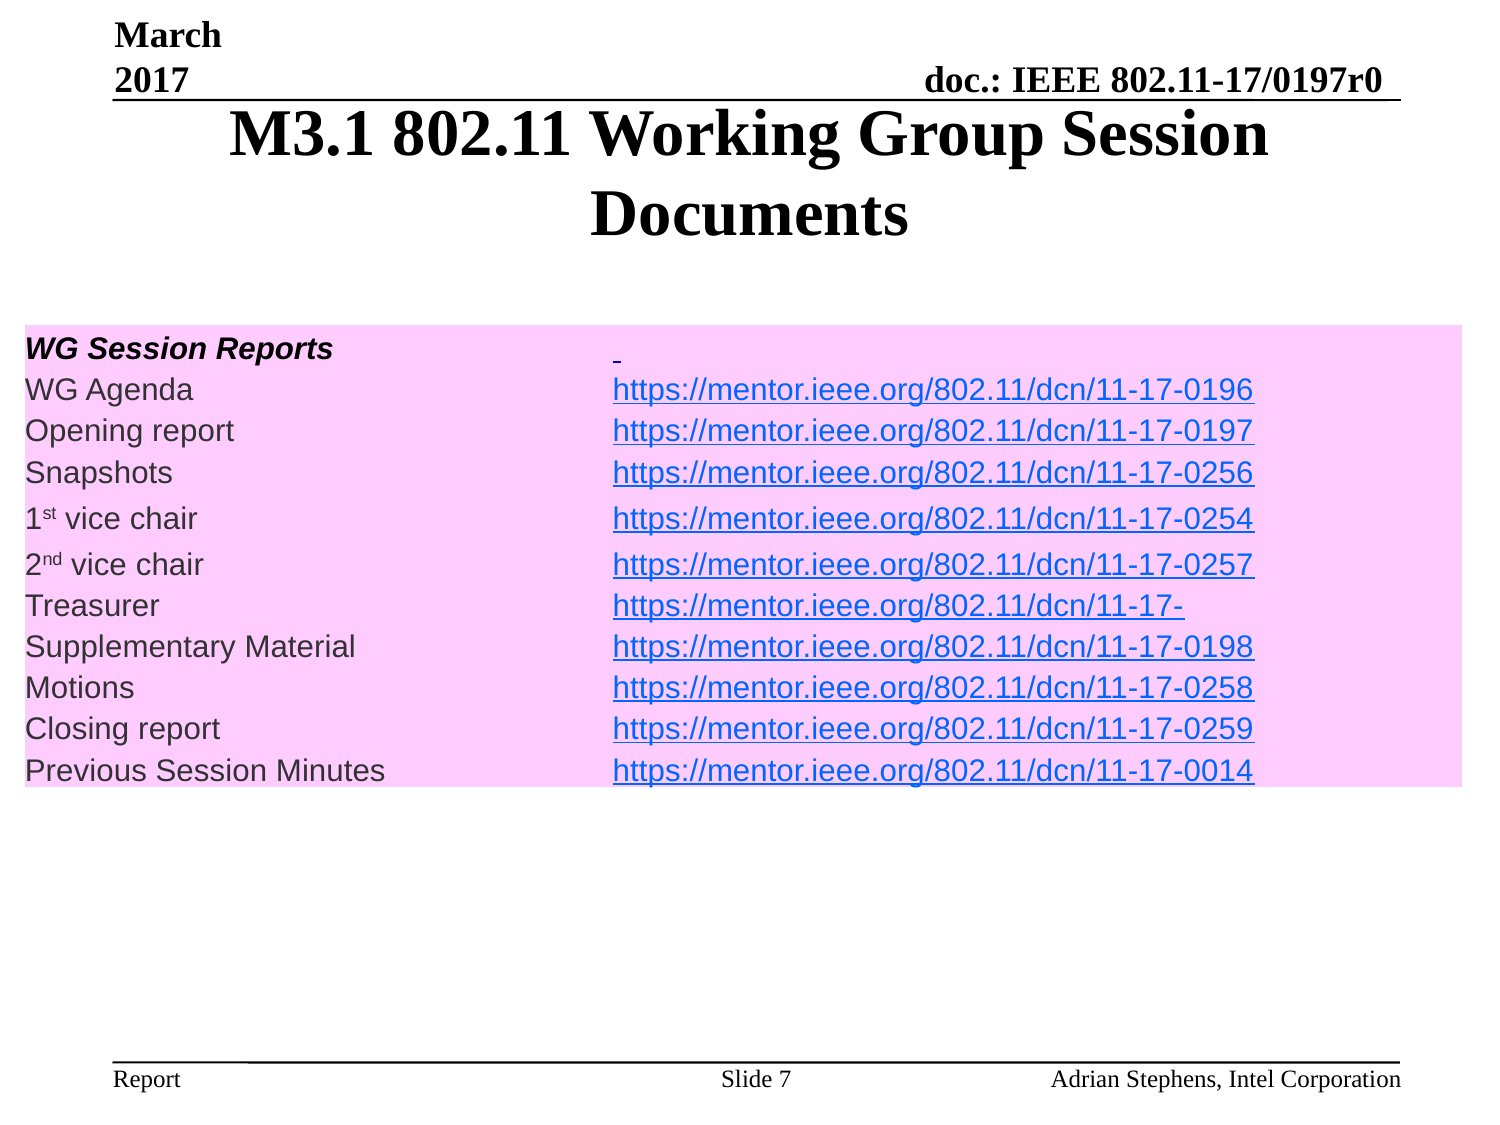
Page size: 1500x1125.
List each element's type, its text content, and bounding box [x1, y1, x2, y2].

title M3.1 802.11 Working Group Session Documents [112, 112, 1388, 225]
table_cell Treasurer [25, 582, 613, 623]
table_cell https://mentor.ieee.org/802.11/dcn/11-17-0259 [613, 705, 1462, 746]
table_cell WG Agenda [25, 366, 613, 407]
table_cell Supplementary Material [25, 623, 613, 664]
table_cell 1st vice chair [25, 490, 613, 536]
table_cell https://mentor.ieee.org/802.11/dcn/11-17-0196 [613, 366, 1462, 407]
table_cell Closing report [25, 705, 613, 746]
table_cell https://mentor.ieee.org/802.11/dcn/11-17-0014 [613, 746, 1462, 787]
table_cell https://mentor.ieee.org/802.11/dcn/11-17-0256 [613, 448, 1462, 490]
table_cell https://mentor.ieee.org/802.11/dcn/11-17-0258 [613, 664, 1462, 705]
table_cell https://mentor.ieee.org/802.11/dcn/11-17-0198 [613, 623, 1462, 664]
table_cell Snapshots [25, 448, 613, 490]
table_cell 2nd vice chair [25, 536, 613, 582]
table_cell https://mentor.ieee.org/802.11/dcn/11-17- [613, 582, 1462, 623]
table_cell https://mentor.ieee.org/802.11/dcn/11-17-0197 [613, 407, 1462, 448]
table_cell https://mentor.ieee.org/802.11/dcn/11-17-0257 [613, 536, 1462, 582]
table_header WG Session Reports [25, 325, 613, 366]
footer Adrian Stephens, Intel Corporation [1045, 1061, 1402, 1093]
table_cell Motions [25, 664, 613, 705]
slide_number Slide 7 [720, 1061, 792, 1093]
table_cell https://mentor.ieee.org/802.11/dcn/11-17-0254 [613, 490, 1462, 536]
table_header [613, 325, 1462, 366]
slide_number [114, 54, 259, 101]
table_cell Opening report [25, 407, 613, 448]
table_cell Previous Session Minutes [25, 746, 613, 787]
